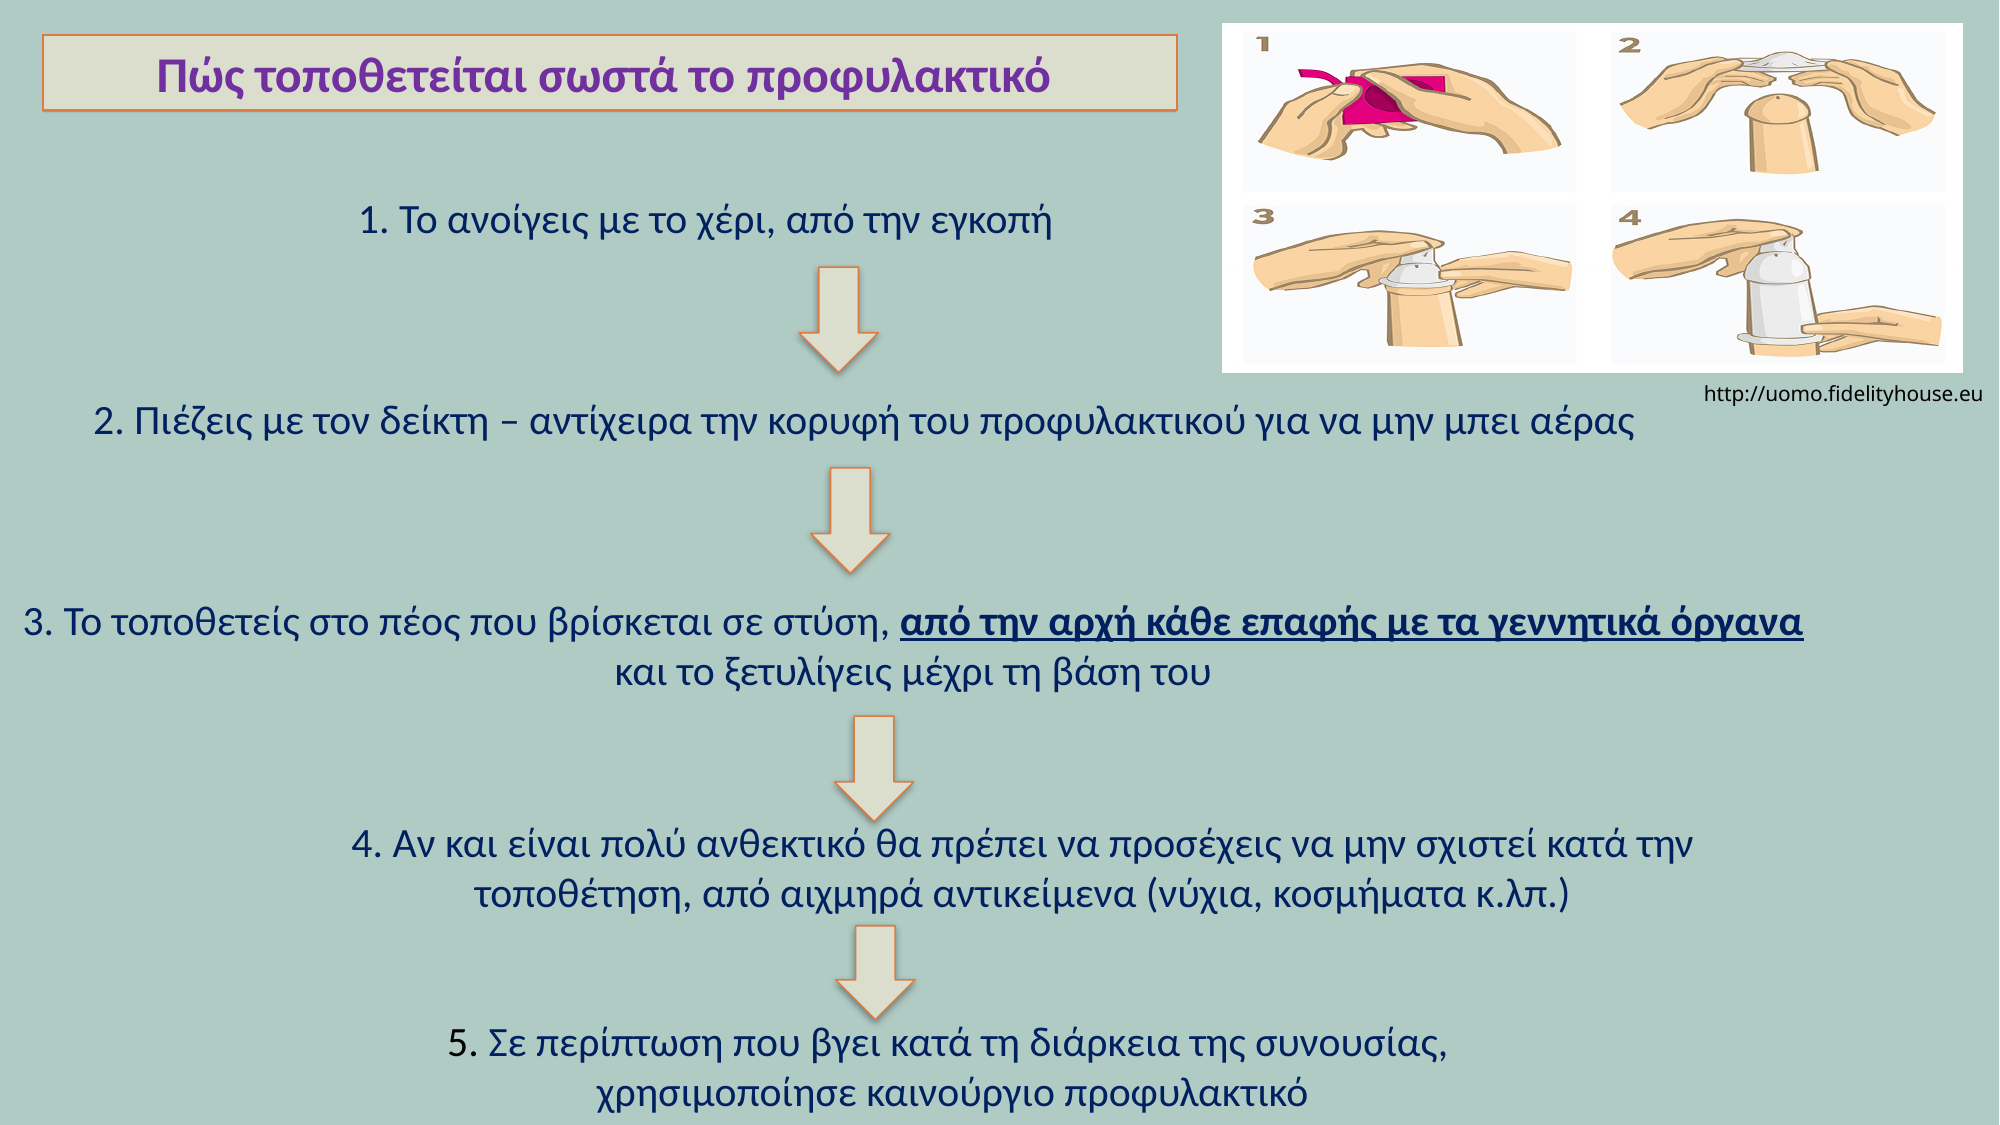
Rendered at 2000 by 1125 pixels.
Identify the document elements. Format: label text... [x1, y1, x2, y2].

text_box Πώς τοποθετείται σωστά το προφυλακτικό [42, 35, 1177, 110]
text_box 2. Πιέζεις με τον δείκτη – αντίχειρα την κορυφή του προφυλακτικού για να μην μπει αέρας [78, 385, 1661, 451]
text_box 3. Το τοποθετείς στο πέος που βρίσκεται σε στύση, από την αρχή κάθε επαφής με τα γεννητικά όργανα και το ξετυλίγεις μέχρι τη βάση του [0, 586, 1914, 751]
text_box [834, 924, 916, 1021]
text_box [833, 715, 915, 823]
text_box [809, 467, 891, 574]
picture [1222, 23, 1963, 374]
text_box http://uomo.fidelityhouse.eu [1689, 373, 1999, 414]
text_box 4. Αν και είναι πολύ ανθεκτικό θα πρέπει να προσέχεις να μην σχιστεί κατά την τοποθέτηση, από αιχμηρά αντικείμενα (νύχια, κοσμήματα κ.λπ.) [237, 808, 1809, 924]
text_box 5. Σε περίπτωση που βγει κατά τη διάρκεια της συνουσίας, χρησιμοποίησε καινούργιο προφυλακτικό [155, 1007, 1750, 1123]
text_box 1. Το ανοίγεις με το χέρι, από την εγκοπή [172, 184, 1217, 250]
text_box [798, 266, 880, 374]
